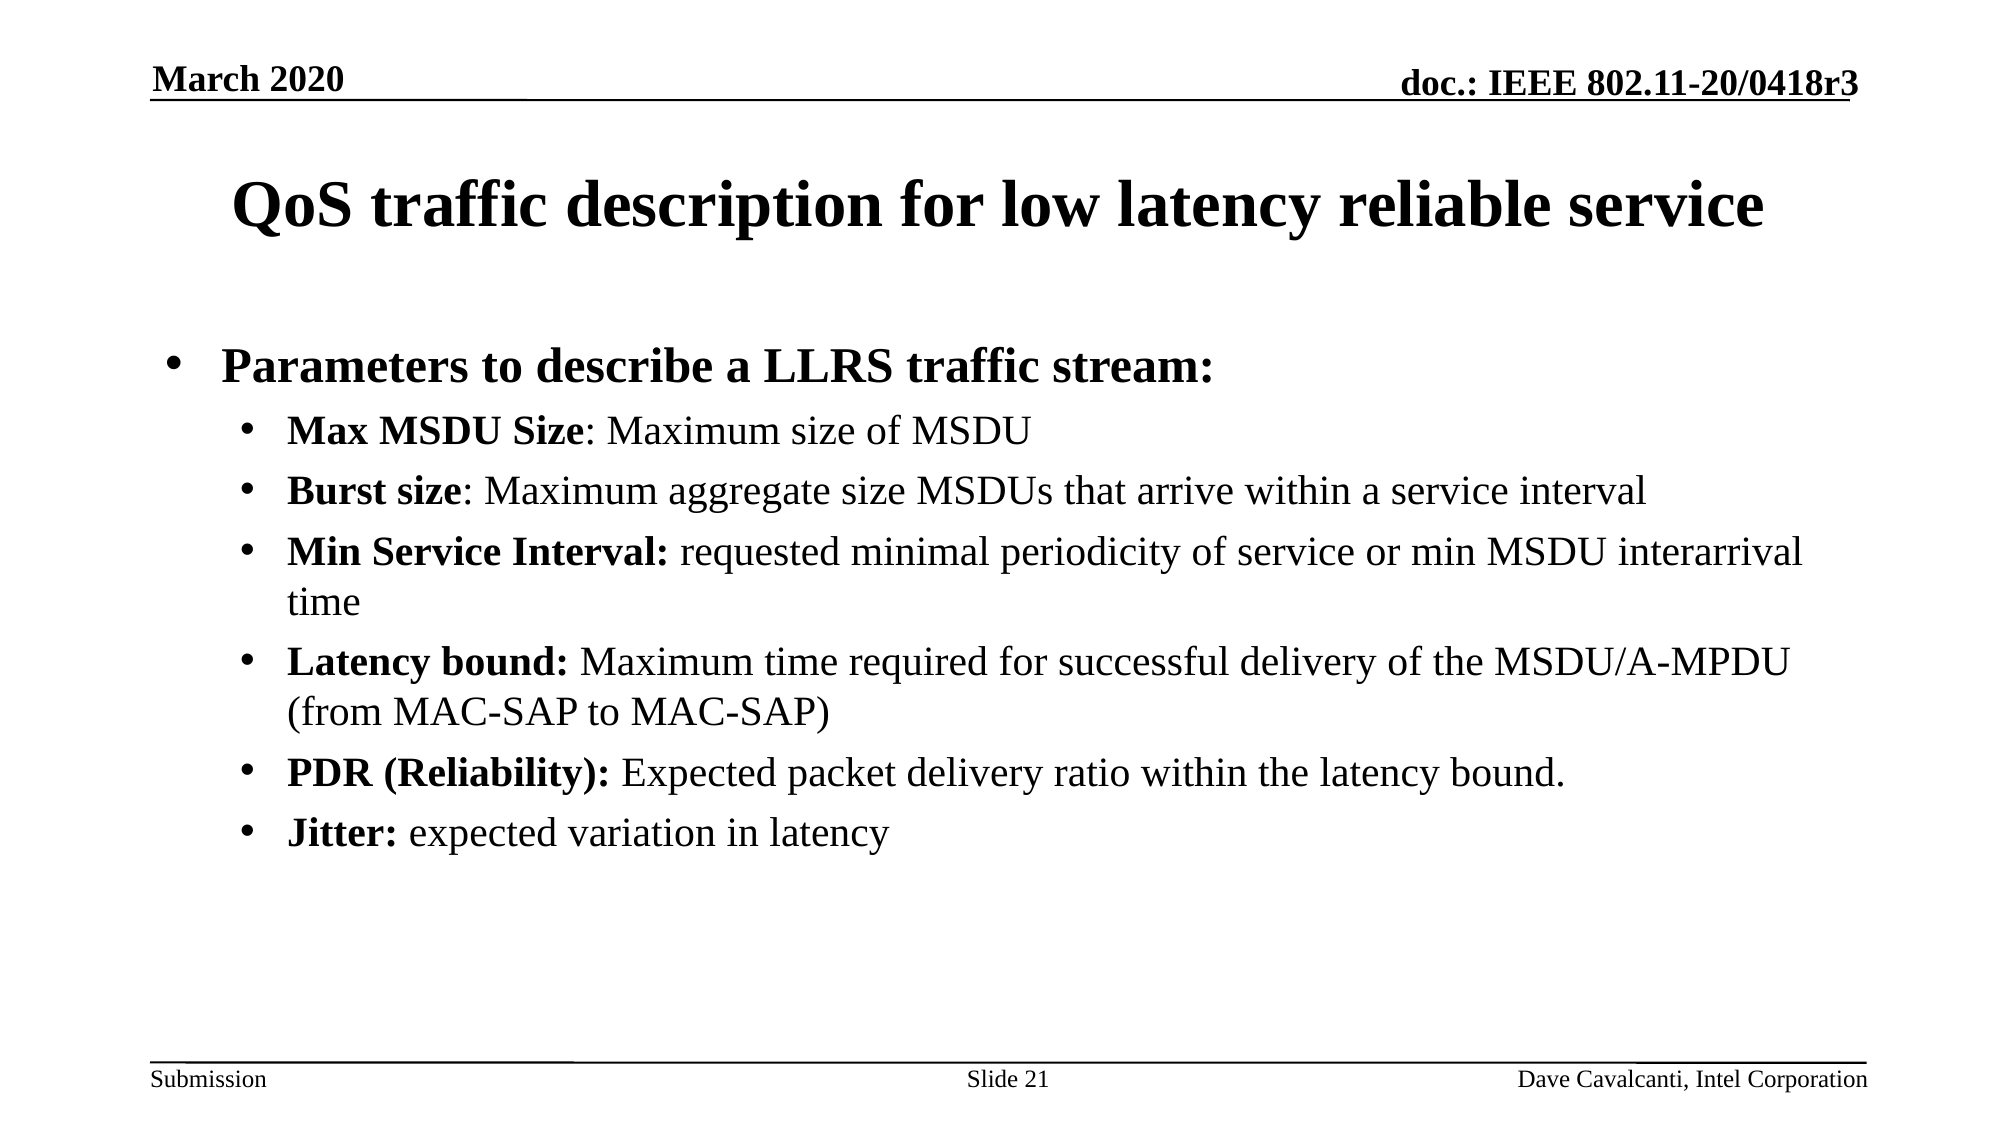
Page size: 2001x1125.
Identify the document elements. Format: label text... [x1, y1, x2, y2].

footer Dave Cavalcanti, Intel Corporation [1171, 1061, 1869, 1093]
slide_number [152, 54, 563, 100]
list Parameters to describe a LLRS traffic stream: Max MSDU Size: Maximum size of MSDU Burst size: Maximum aggregate size MSDUs that arrive within a service interval Min Service Interval: requested minimal periodicity of service or min MSDU interarrival time Latency bound: Maximum time required for successful delivery of the MSDU/A-MPDU (from MAC-SAP to MAC-SAP) PDR (Reliability): Expected packet delivery ratio within the latency bound. Jitter: expected variation in latency [149, 324, 1850, 1013]
title QoS traffic description for low latency reliable service [149, 112, 1850, 288]
slide_number Slide 21 [950, 1061, 1067, 1123]
